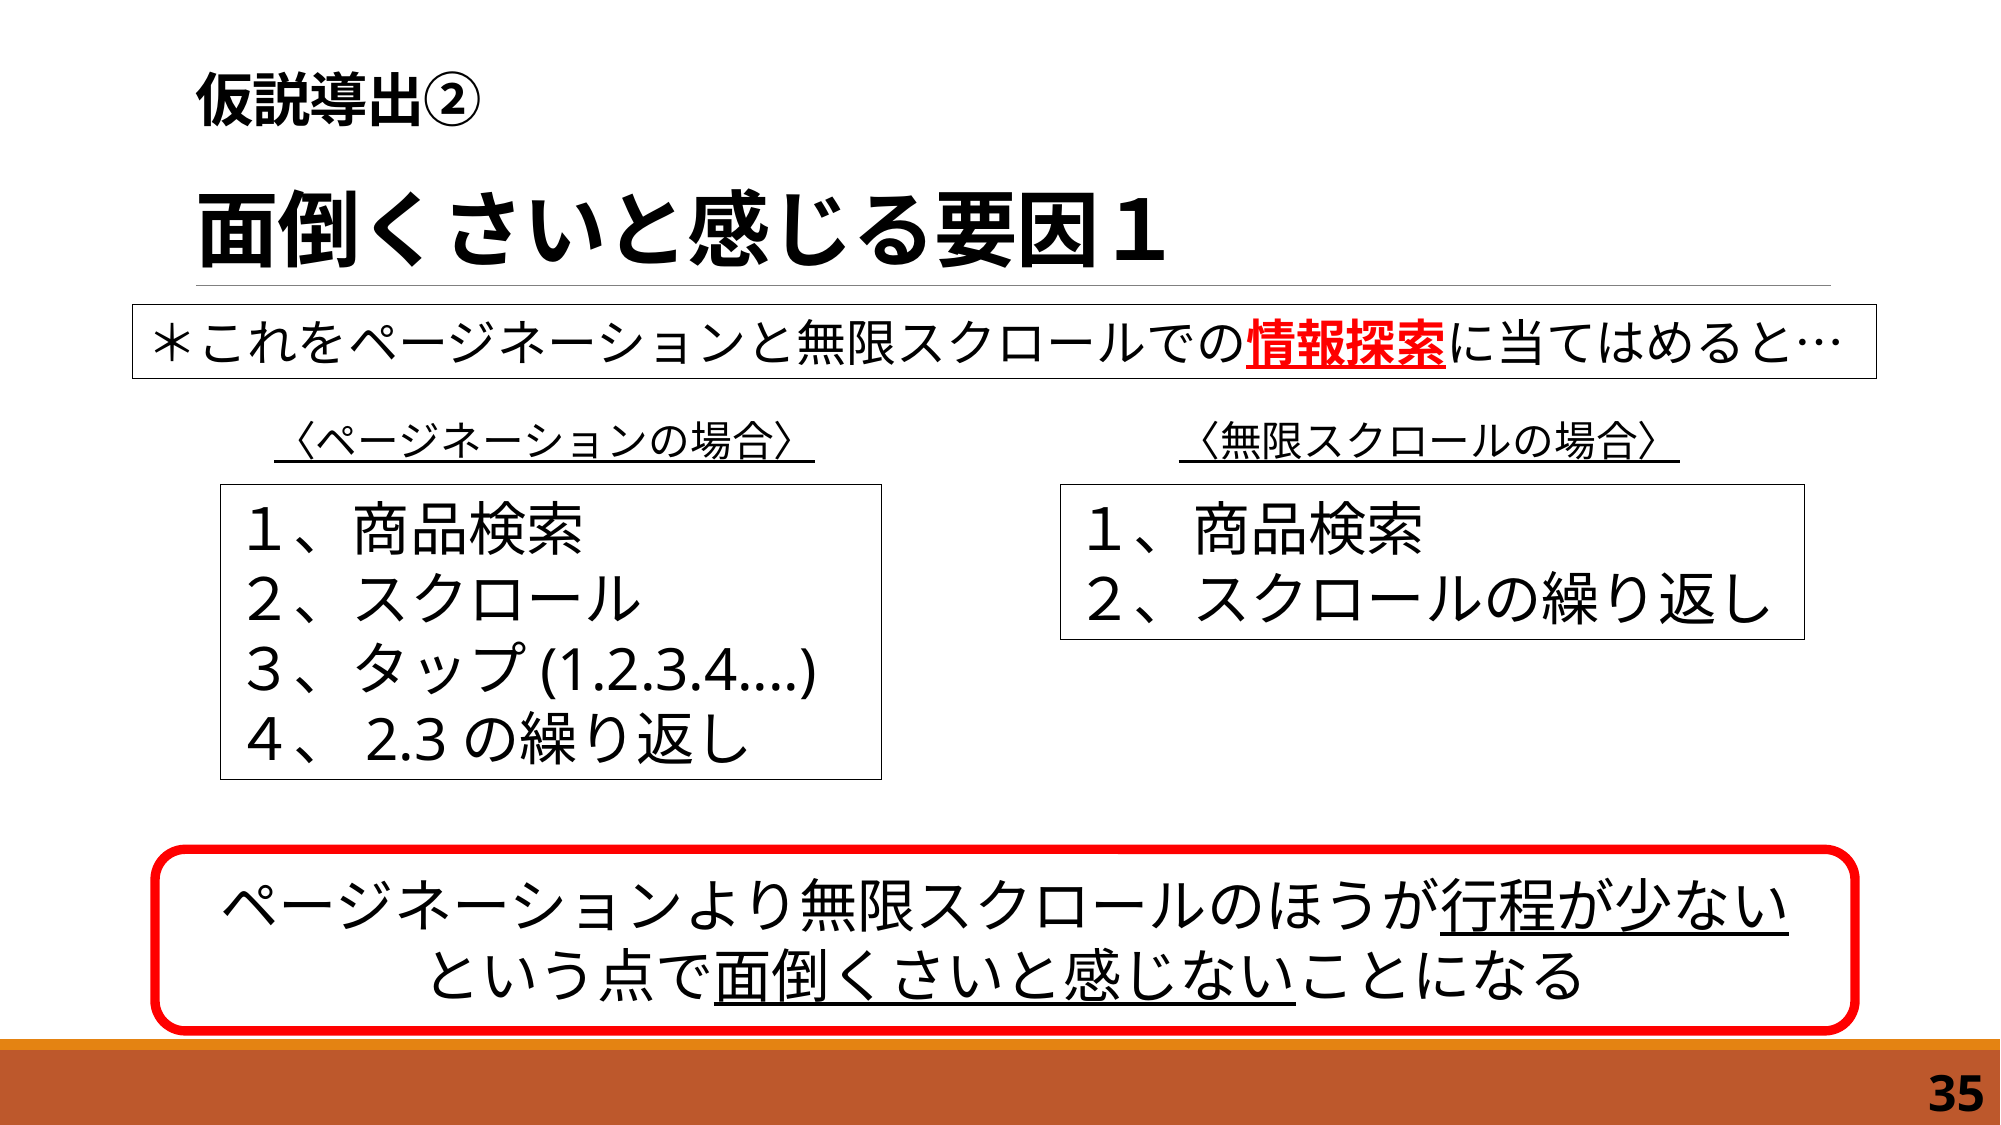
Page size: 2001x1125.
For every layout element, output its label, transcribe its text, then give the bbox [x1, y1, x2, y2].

text_box ＊これをページネーションと無限スクロールでの情報探索に当てはめると… [132, 304, 1877, 379]
text_box １、​商品検索 ２、スクロールの繰り返し [1060, 484, 1805, 640]
title 仮説導出② 面倒くさいと感じる要因１ [180, 47, 1830, 285]
text_box 〈無限スクロールの場合〉 [1163, 407, 1702, 473]
text_box １、​商品検索 ２、スクロール ３、タップ(1.2.3.4....) ４、2.3の繰り返し [220, 484, 882, 780]
text_box [153, 847, 1857, 1033]
text_box 〈ページネーションの場合〉 [259, 407, 843, 473]
slide_number 35 [1784, 1065, 2000, 1125]
